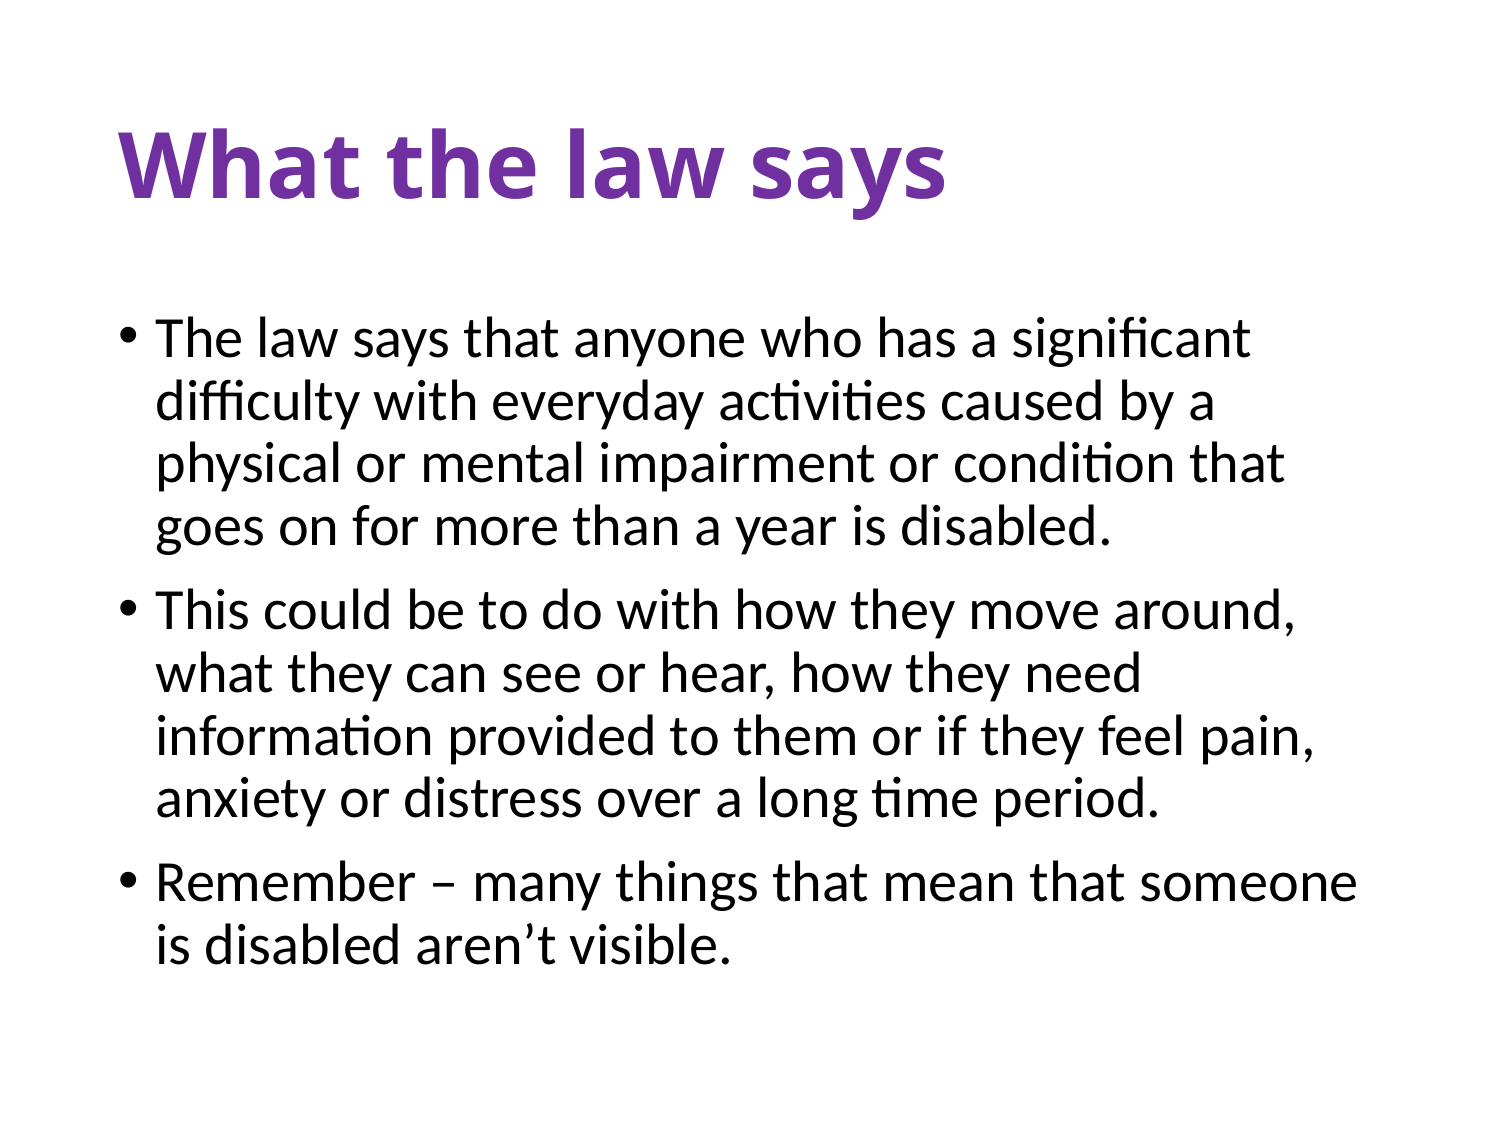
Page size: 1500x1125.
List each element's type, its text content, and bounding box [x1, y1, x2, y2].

list The law says that anyone who has a significant difficulty with everyday activities caused by a physical or mental impairment or condition that goes on for more than a year is disabled. This could be to do with how they move around, what they can see or hear, how they need information provided to them or if they feel pain, anxiety or distress over a long time period. Remember – many things that mean that someone is disabled aren’t visible. [103, 299, 1397, 1014]
title What the law says [103, 59, 1397, 278]
